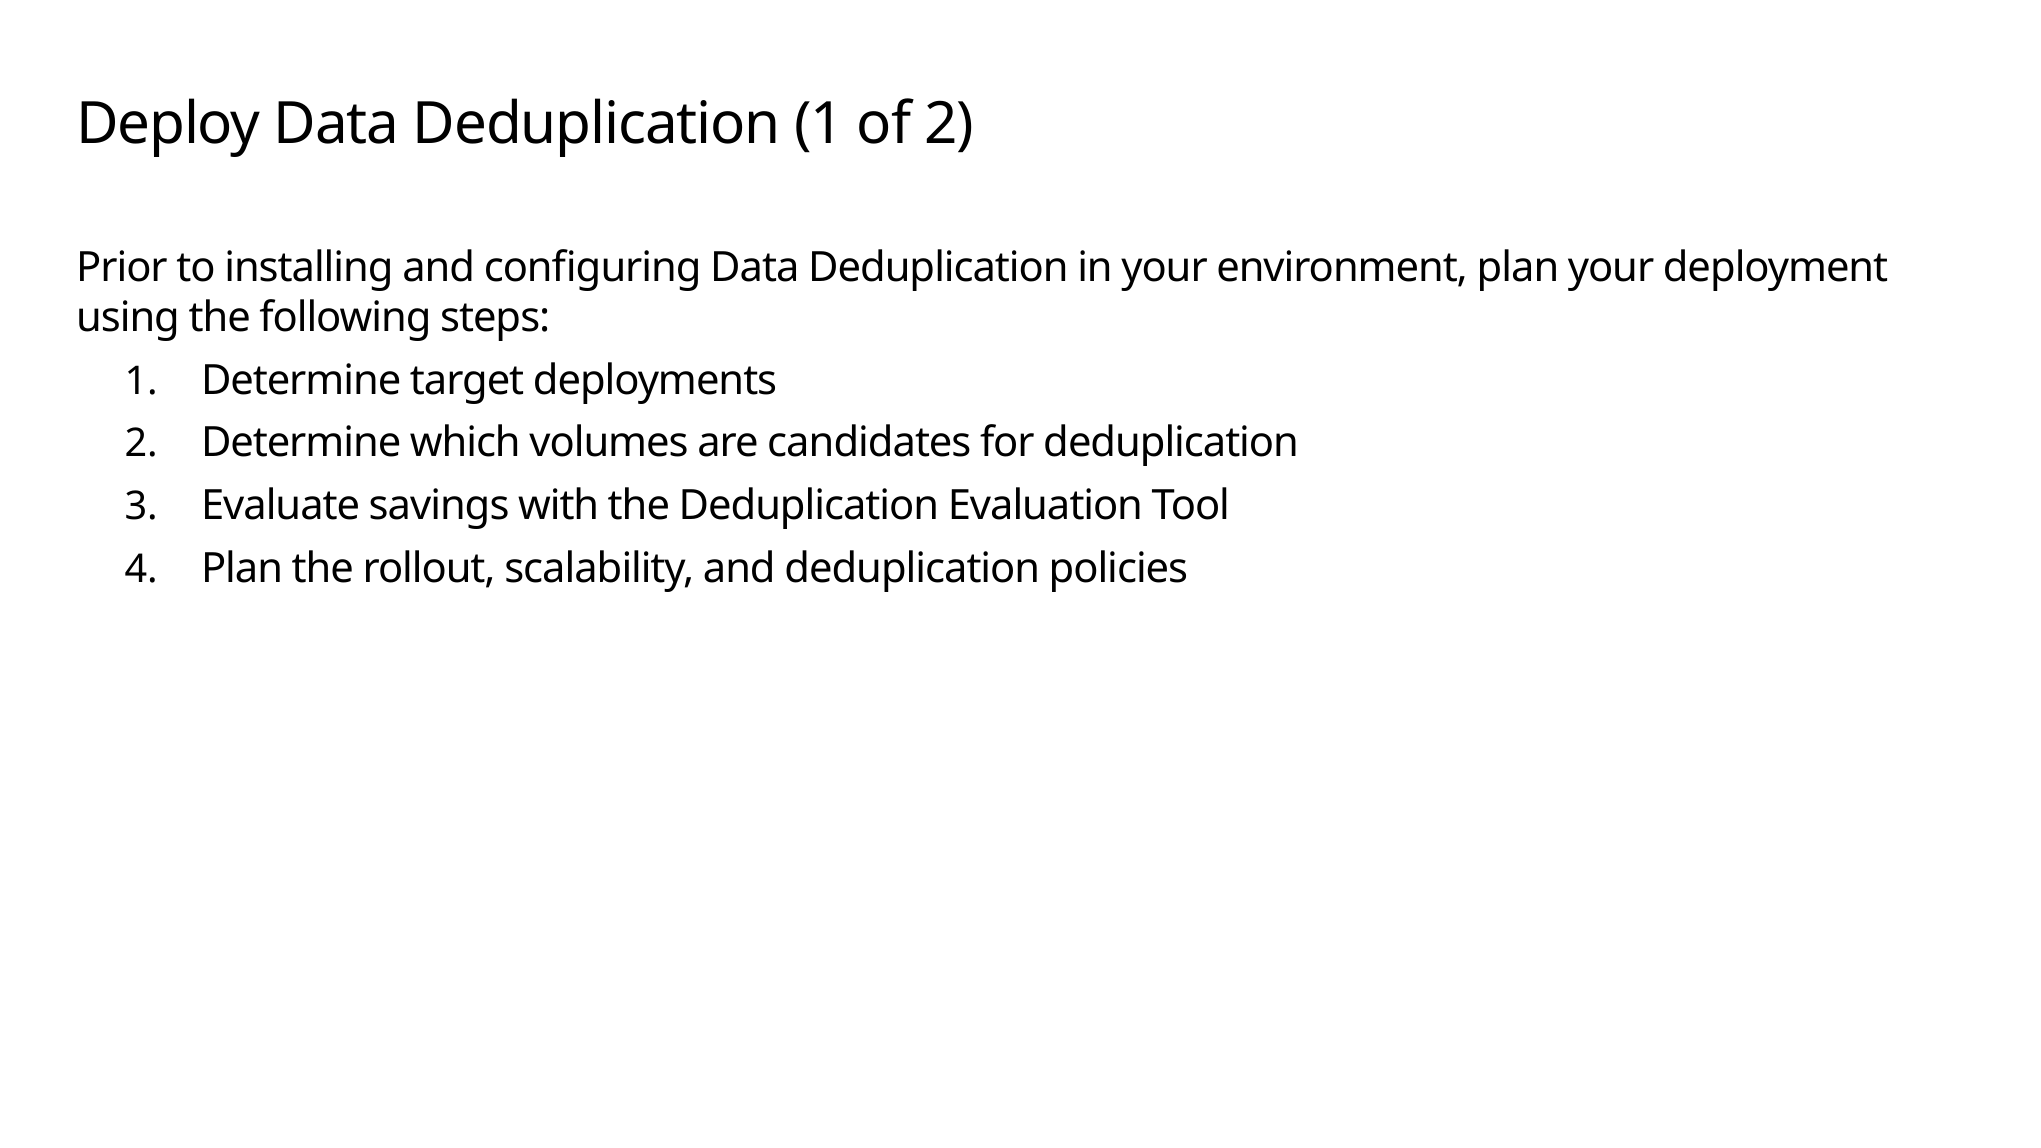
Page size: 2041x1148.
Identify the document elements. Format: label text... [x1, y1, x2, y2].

title Deploy Data Deduplication (1 of 2) [76, 93, 1968, 161]
list Prior to installing and configuring Data Deduplication in your environment, plan your deployment using the following steps: Determine target deployments Determine which volumes are candidates for deduplication Evaluate savings with the Deduplication Evaluation Tool Plan the rollout, scalability, and deduplication policies [76, 240, 1970, 1074]
